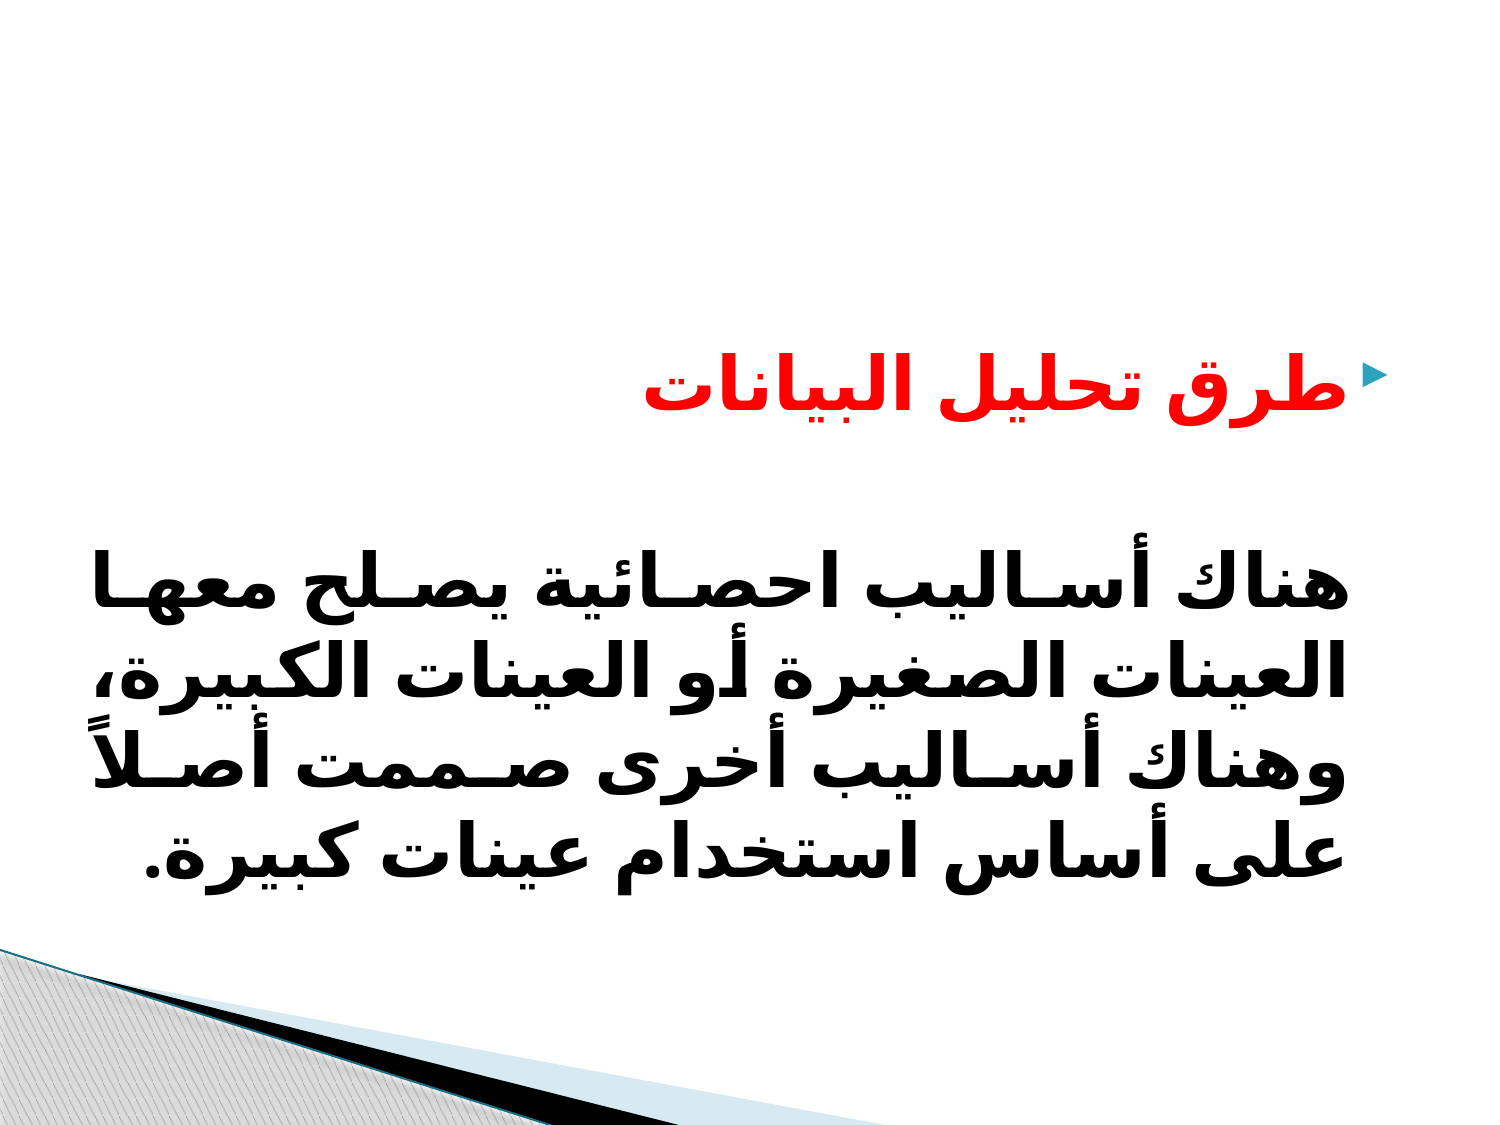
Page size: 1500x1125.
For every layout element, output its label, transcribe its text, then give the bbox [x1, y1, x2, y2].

list طرق تحليل البيانات هناك أساليب احصائية يصلح معها العينات الصغيرة أو العينات الكبيرة، وهناك أساليب أخرى صممت أصلاً على أساس استخدام عينات كبيرة. [75, 243, 1425, 986]
